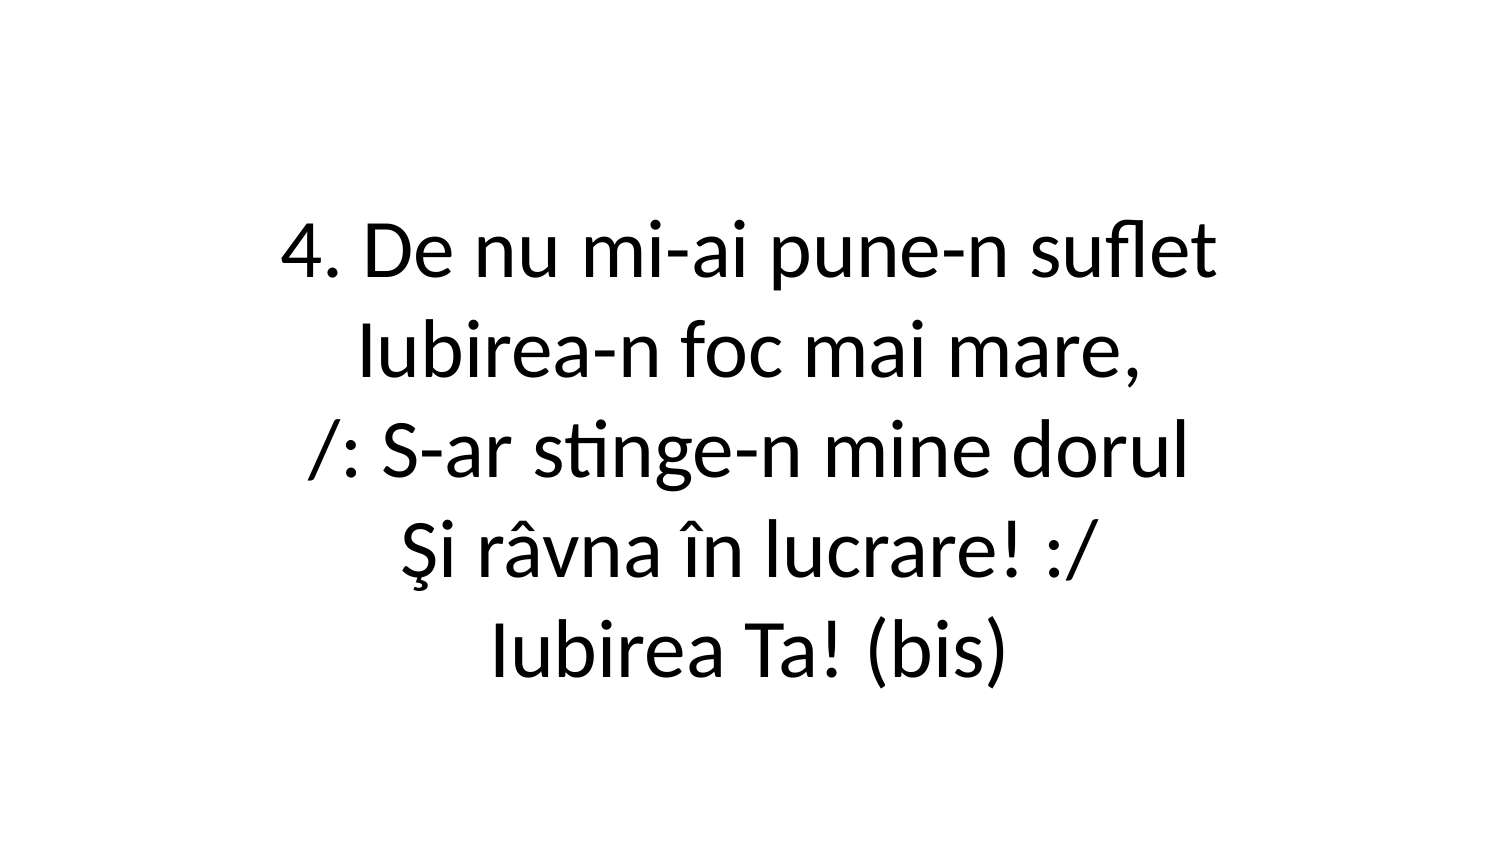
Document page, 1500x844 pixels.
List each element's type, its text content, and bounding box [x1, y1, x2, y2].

text_box 4. De nu mi-ai pune-n suflet Iubirea-n foc mai mare, /: S-ar stinge-n mine dorul Şi râvna în lucrare! :/ Iubirea Ta! (bis) [265, 142, 1235, 702]
